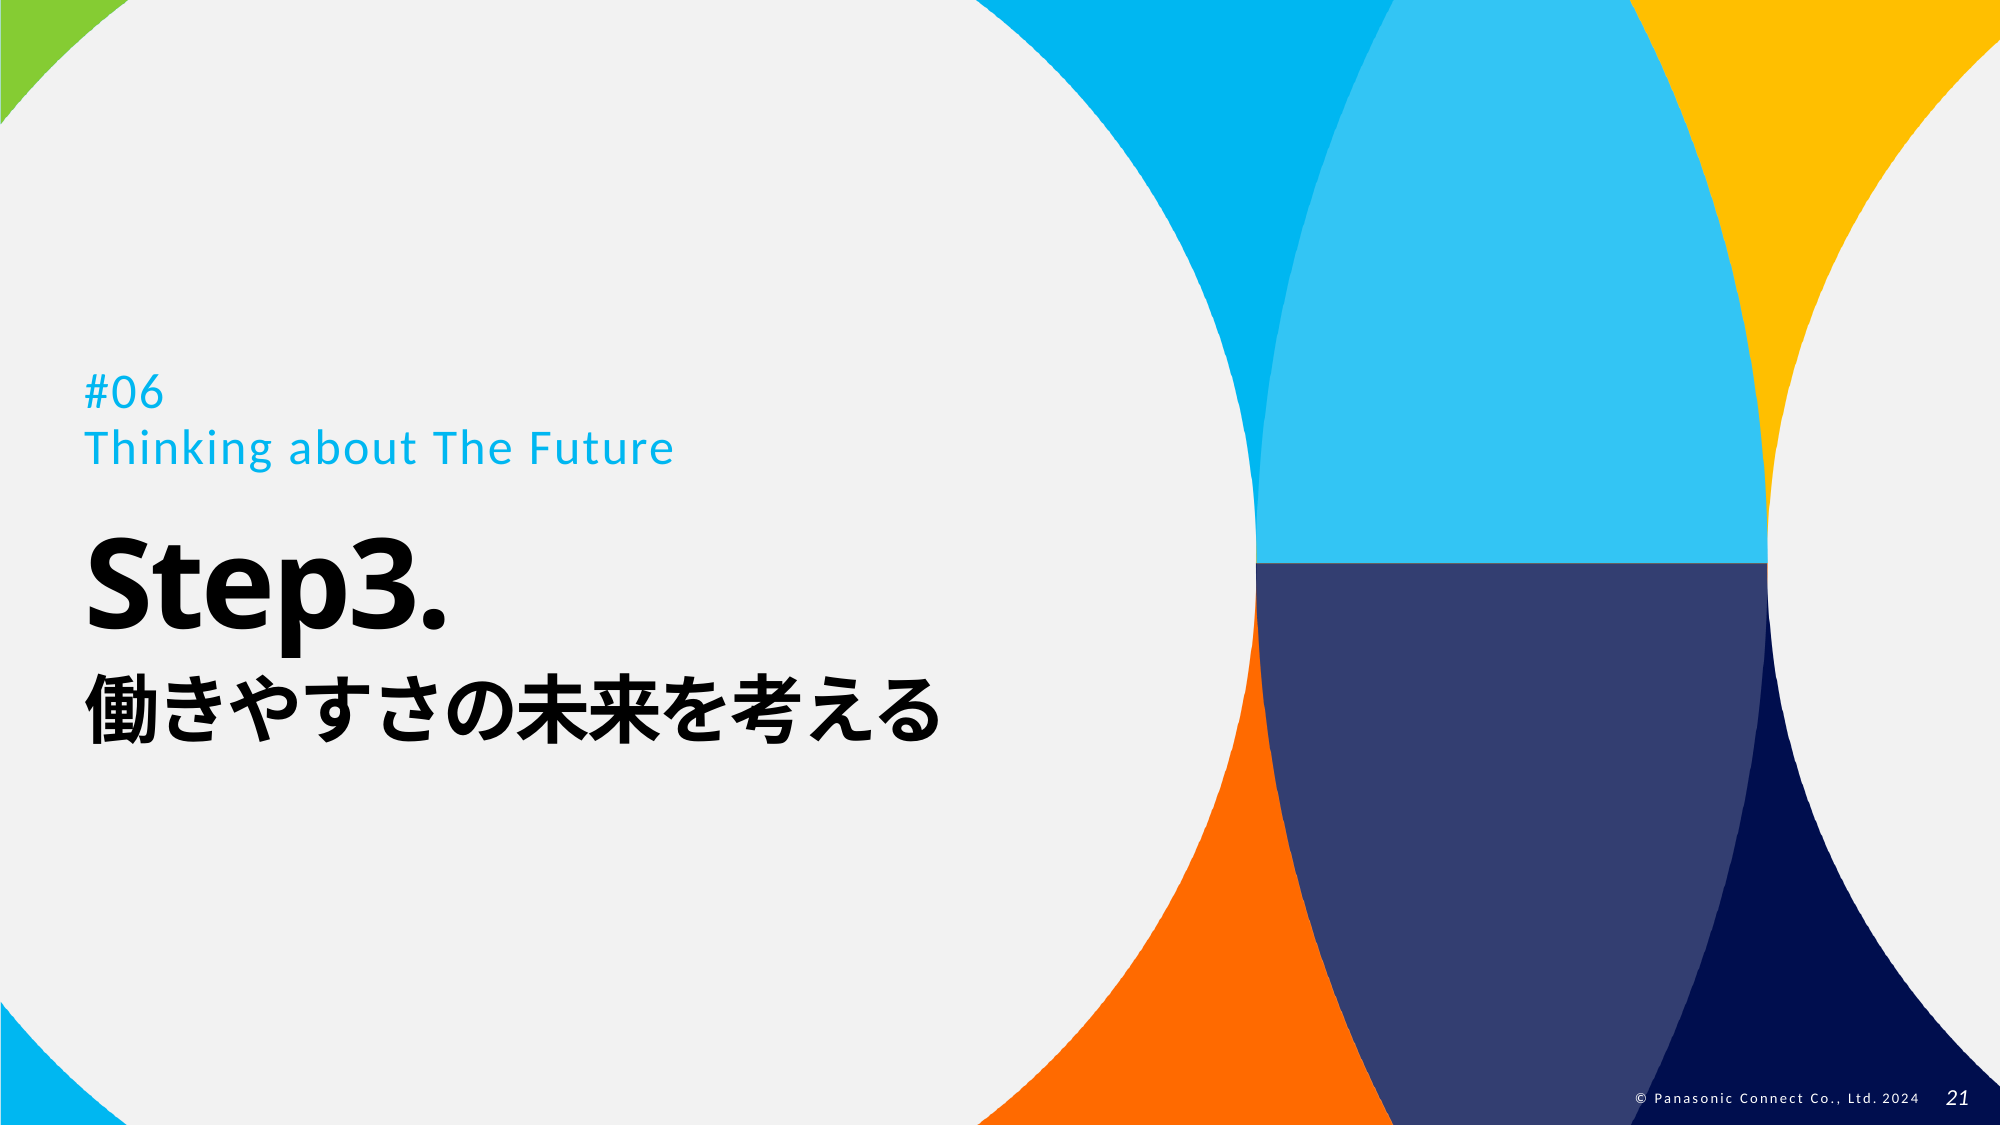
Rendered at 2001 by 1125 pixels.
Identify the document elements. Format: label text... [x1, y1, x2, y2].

text_box Step3. 働きやすさの未来を考える [84, 488, 1390, 753]
text_box Thinking about The Future [84, 429, 970, 461]
text_box #06 [84, 372, 970, 404]
picture [0, 0, 2000, 1125]
